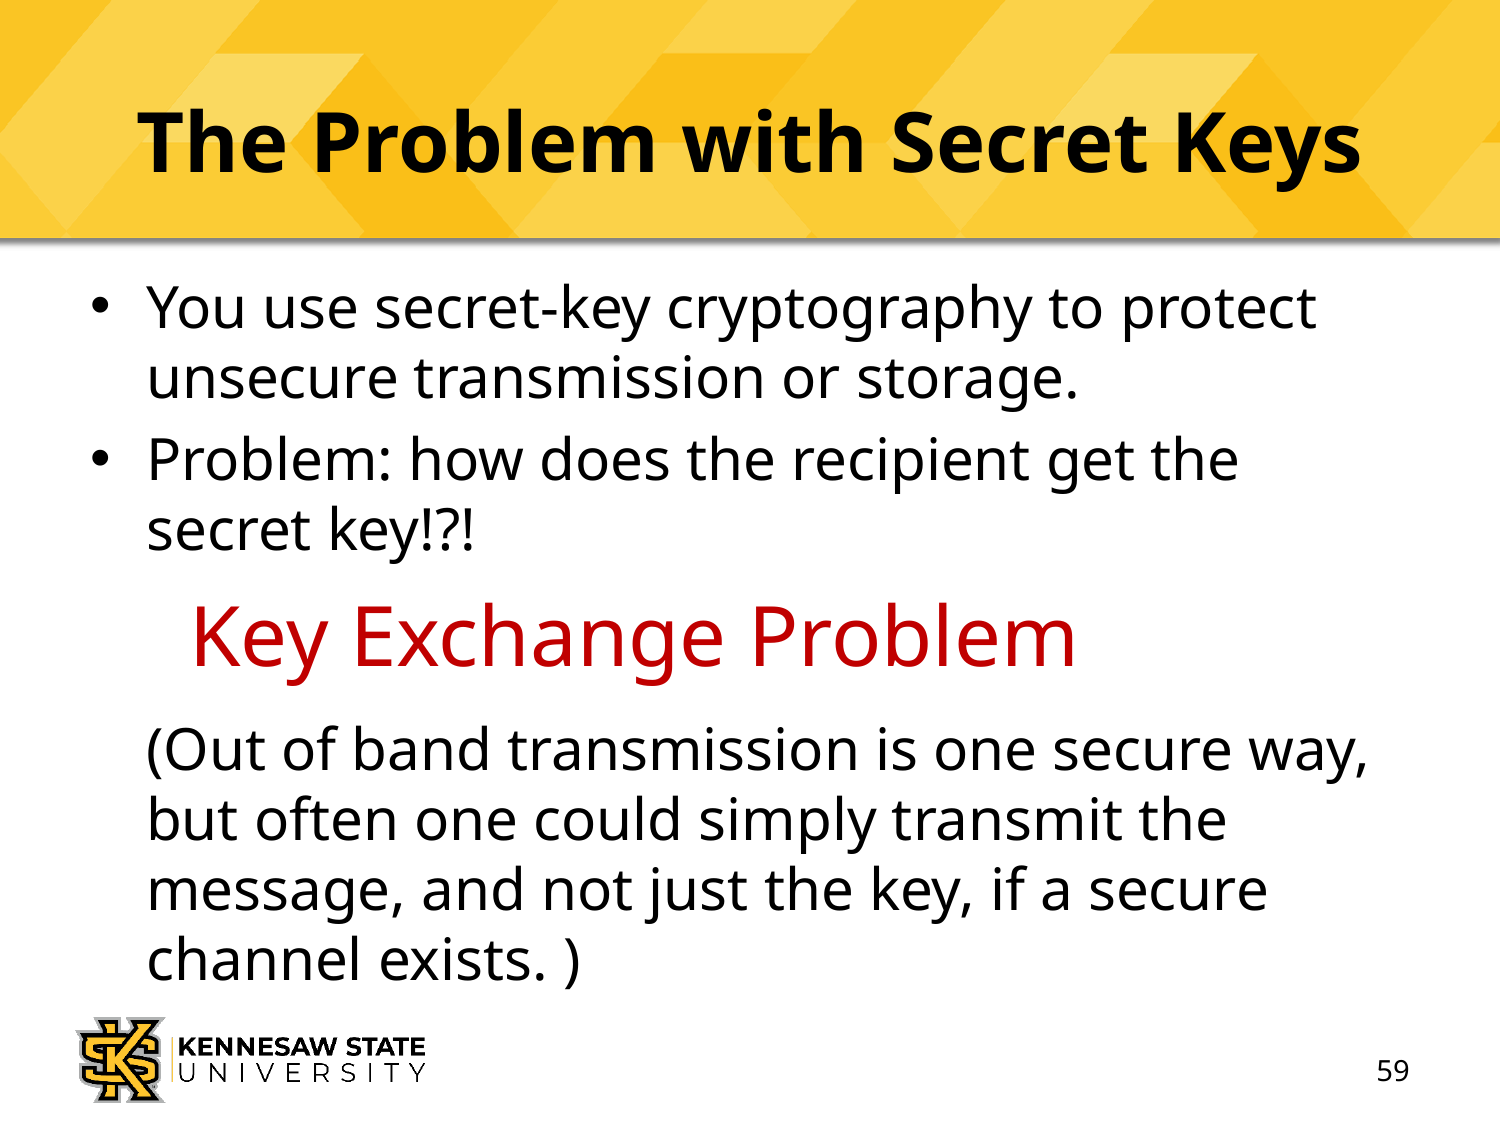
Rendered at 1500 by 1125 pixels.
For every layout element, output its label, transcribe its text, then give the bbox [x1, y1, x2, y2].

picture [75, 1017, 425, 1103]
list You use secret-key cryptography to protect unsecure transmission or storage. Problem: how does the recipient get the secret key!?! (Out of band transmission is one secure way, but often one could simply transmit the message, and not just the key, if a secure channel exists. ) [75, 262, 1425, 1005]
slide_number 59 [1074, 1042, 1425, 1103]
title The Problem with Secret Keys [75, 45, 1425, 233]
picture [0, 0, 1500, 251]
text_box Key Exchange Problem [174, 575, 1363, 691]
